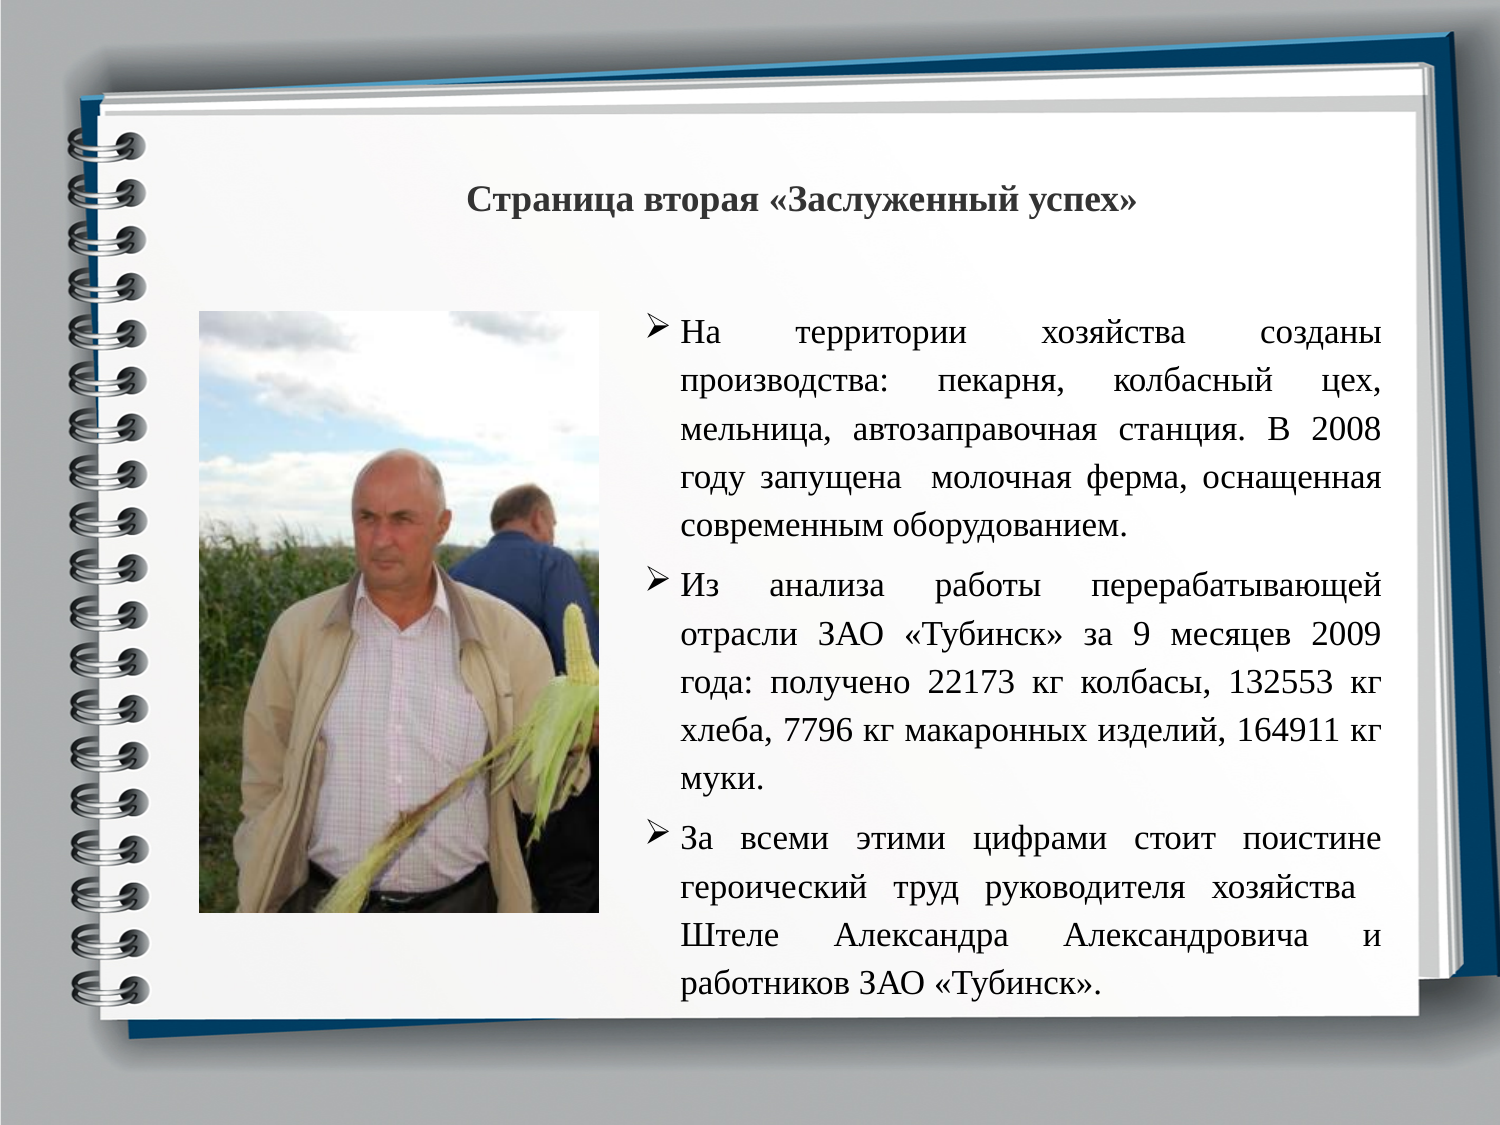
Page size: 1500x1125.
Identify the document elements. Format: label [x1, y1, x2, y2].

picture [0, 0, 1500, 1125]
list [199, 311, 600, 914]
